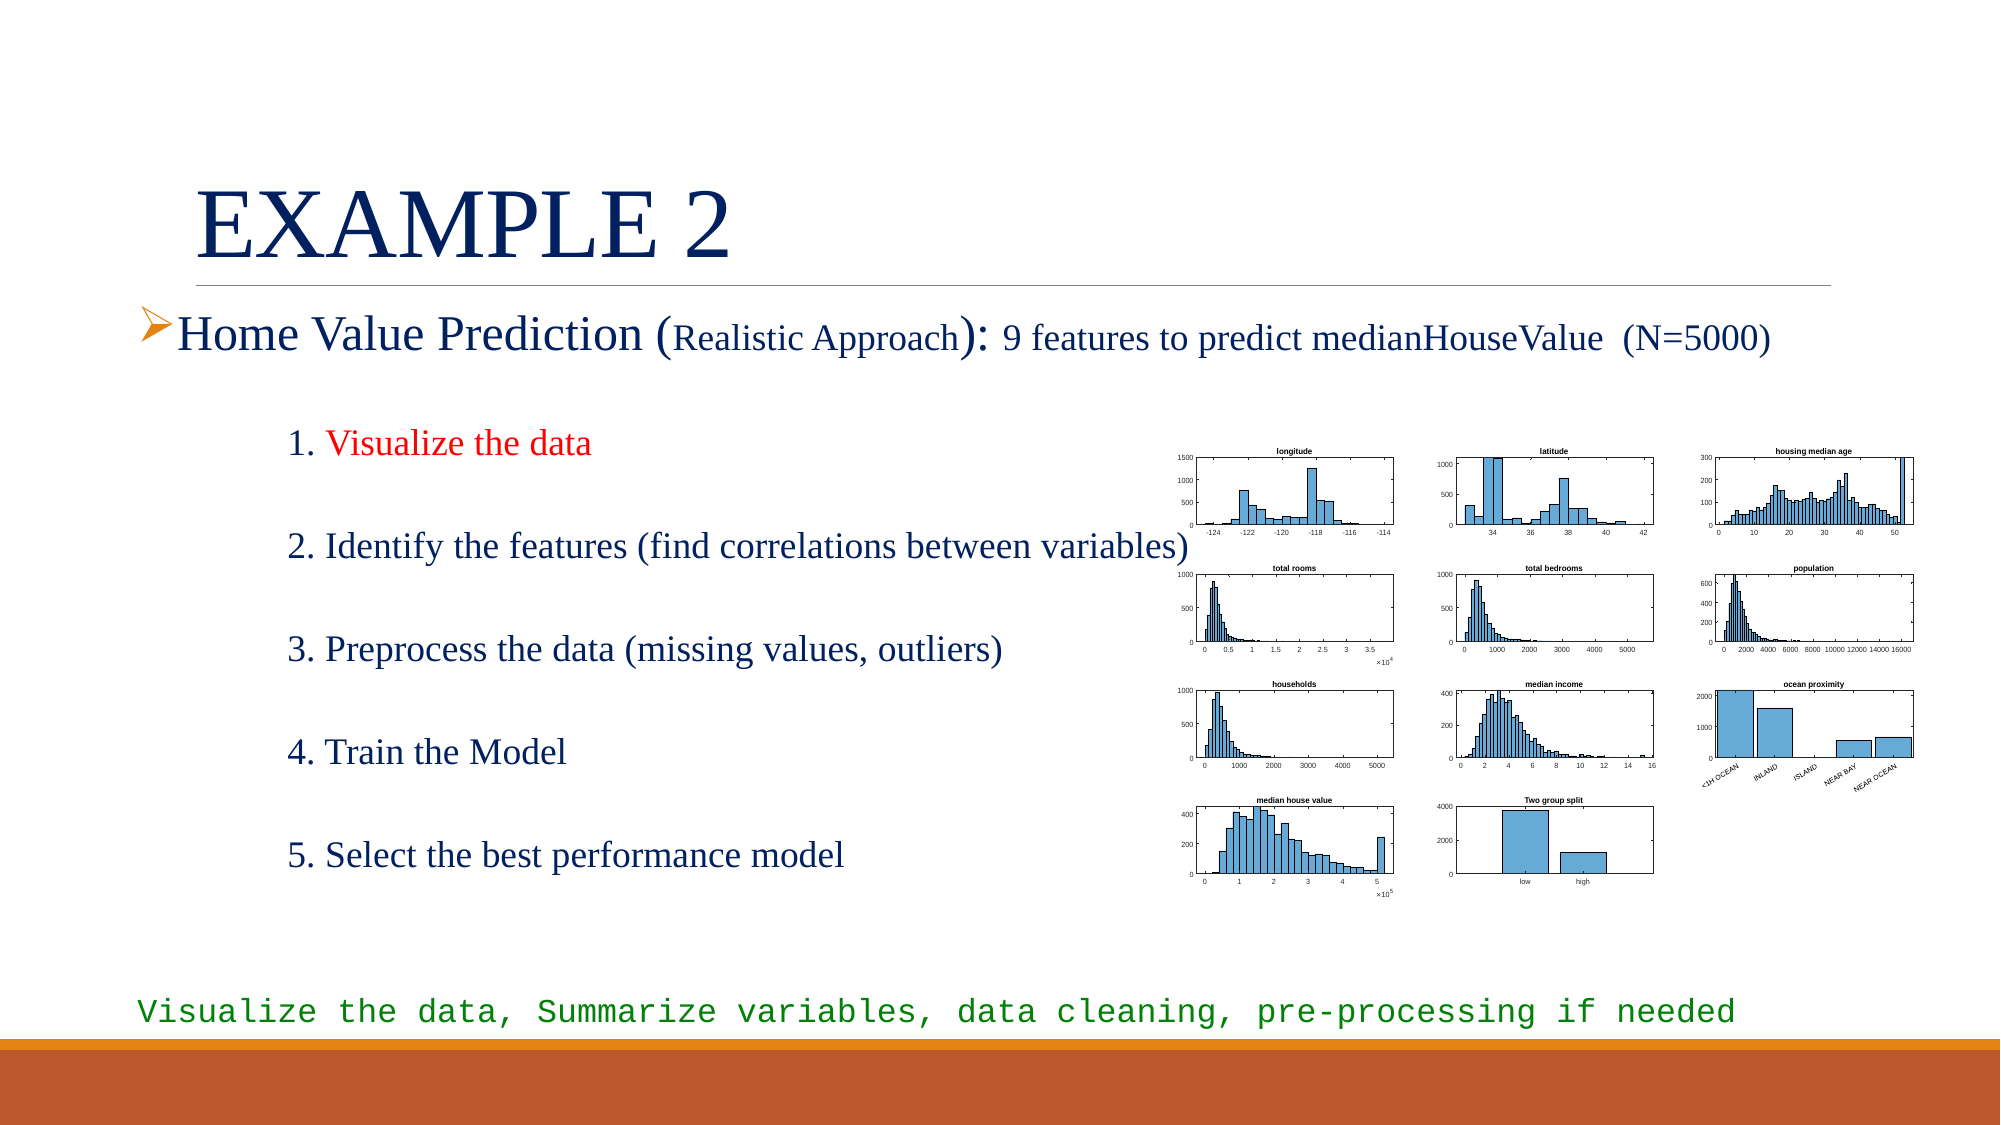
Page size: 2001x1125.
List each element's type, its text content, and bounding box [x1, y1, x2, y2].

title EXAMPLE 2 [180, 47, 1830, 285]
list Home Value Prediction (Realistic Approach): 9 features to predict medianHouseValue (N=5000) 1. Visualize the data 2. Identify the features (find correlations between variables) 3. Preprocess the data (missing values, outliers) 4. Train the Model 5. Select the best performance model Visualize the data, Summarize variables, data cleaning, pre-processing if needed [137, 299, 1863, 1046]
picture [1075, 415, 2000, 948]
